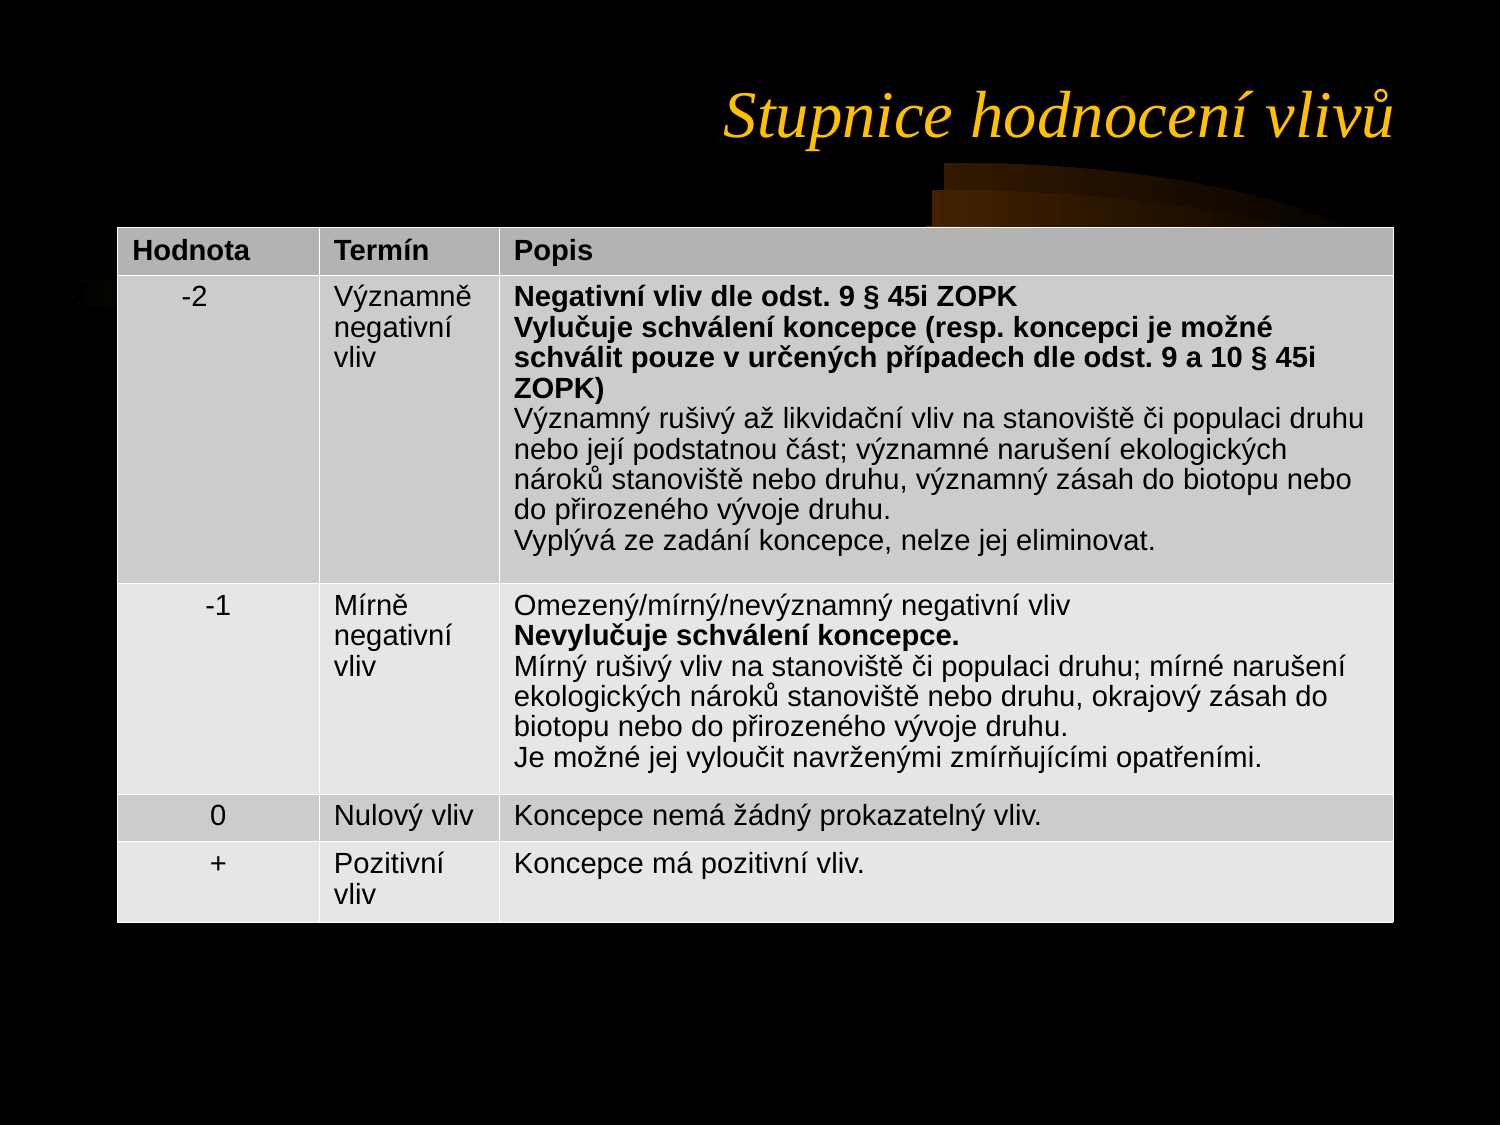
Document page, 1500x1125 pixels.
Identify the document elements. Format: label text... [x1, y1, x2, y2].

table_cell Negativní vliv dle odst. 9 § 45i ZOPK Vylučuje schválení koncepce (resp. koncepci je možné schválit pouze v určených případech dle odst. 9 a 10 § 45i ZOPK) Významný rušivý až likvidační vliv na stanoviště či populaci druhu nebo její podstatnou část; významné narušení ekologických nároků stanoviště nebo druhu, významný zásah do biotopu nebo do přirozeného vývoje druhu. Vyplývá ze zadání koncepce, nelze jej eliminovat. [500, 276, 1393, 583]
text_box Stupnice hodnocení vlivů [227, 63, 1412, 161]
table_cell Mírně negativní vliv [320, 584, 499, 794]
table_cell Významně negativní vliv [320, 276, 499, 583]
table_cell + [118, 842, 319, 922]
table_cell Nulový vliv [320, 795, 499, 841]
table_header Termín [320, 228, 499, 275]
table_header Hodnota [118, 228, 319, 275]
table_cell -2 [118, 276, 319, 583]
table_header Popis [500, 228, 1393, 275]
table_cell Pozitivní vliv [320, 842, 499, 922]
table_cell -1 [118, 584, 319, 794]
table_cell Omezený/mírný/nevýznamný negativní vliv Nevylučuje schválení koncepce. Mírný rušivý vliv na stanoviště či populaci druhu; mírné narušení ekologických nároků stanoviště nebo druhu, okrajový zásah do biotopu nebo do přirozeného vývoje druhu. Je možné jej vyloučit navrženými zmírňujícími opatřeními. [500, 584, 1393, 794]
table_cell Koncepce nemá žádný prokazatelný vliv. [500, 795, 1393, 841]
table_cell 0 [118, 795, 319, 841]
table_cell Koncepce má pozitivní vliv. [500, 842, 1393, 922]
